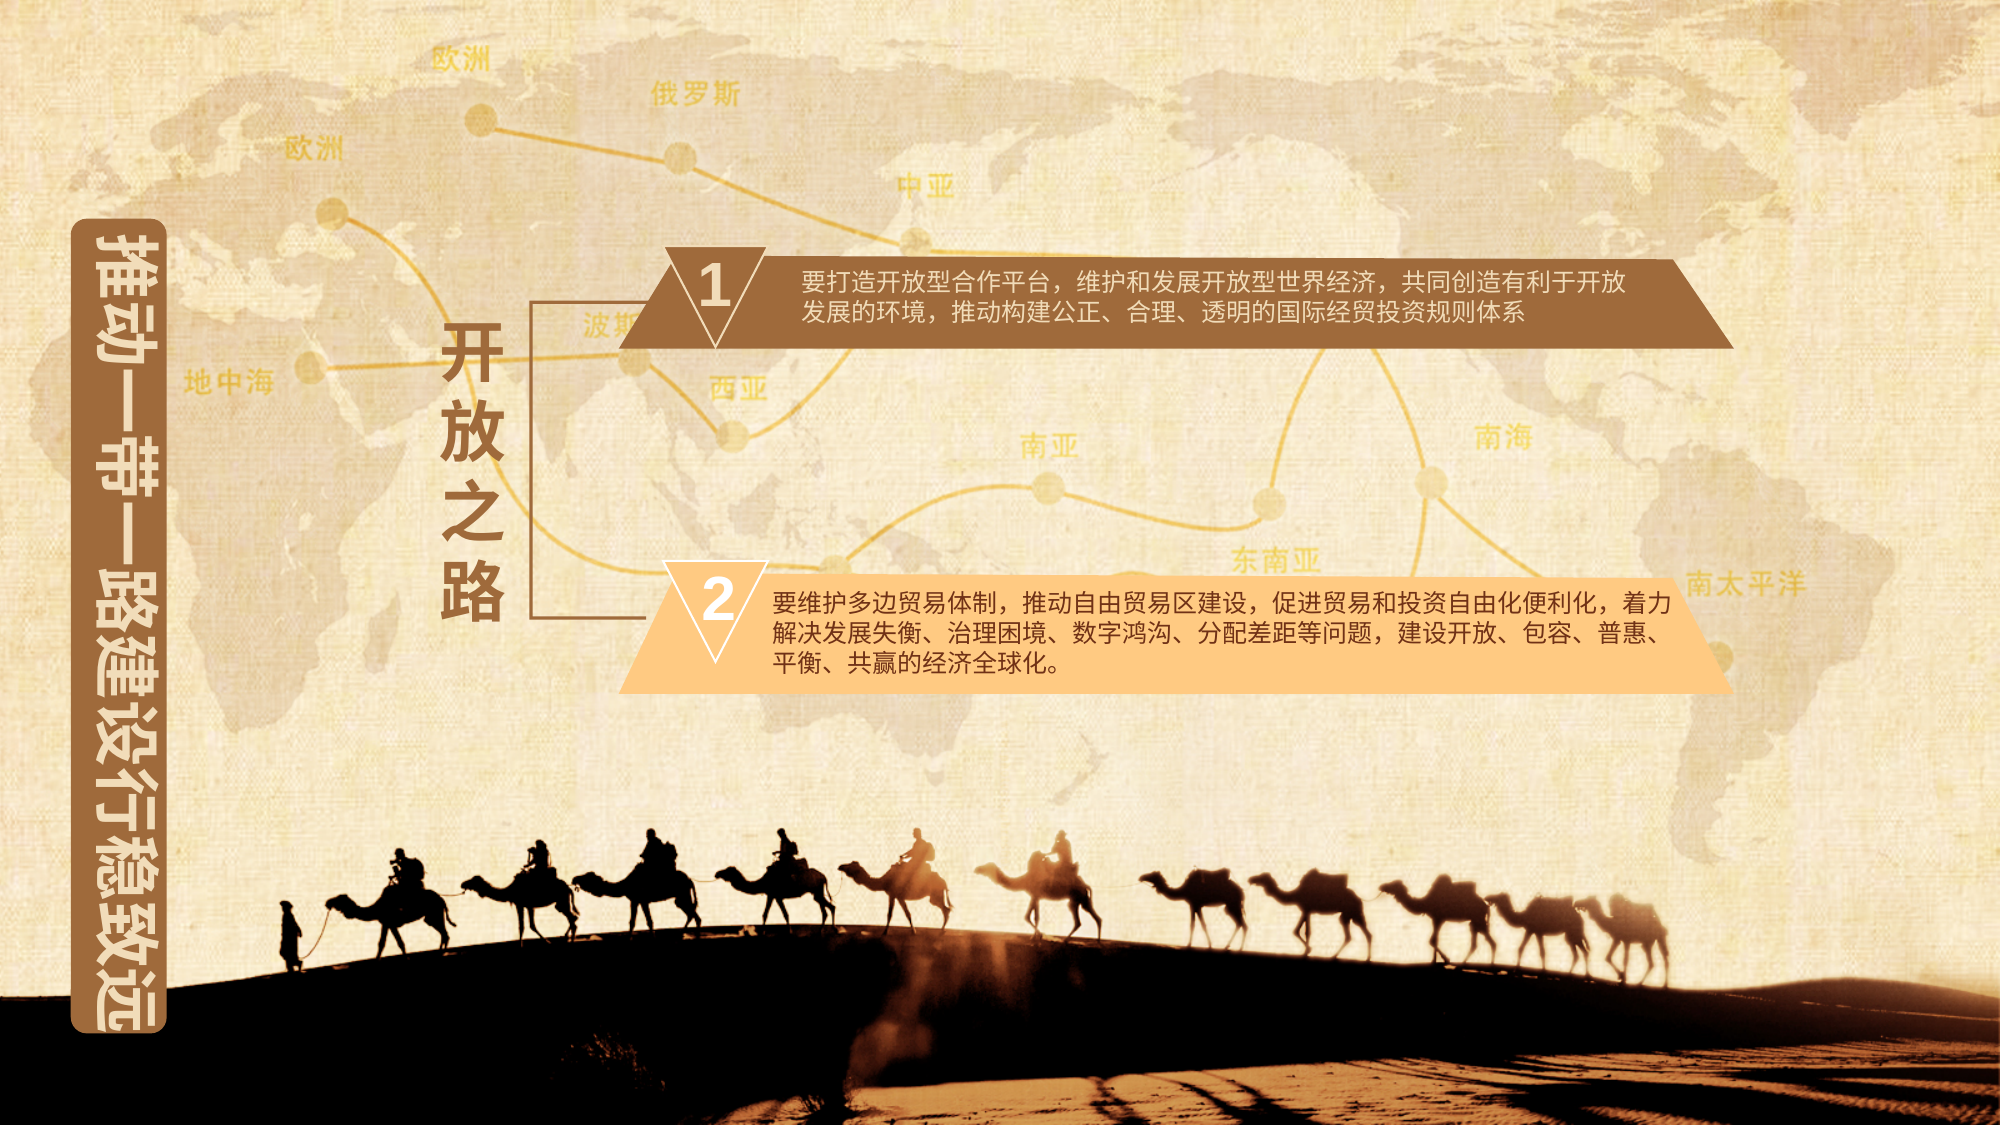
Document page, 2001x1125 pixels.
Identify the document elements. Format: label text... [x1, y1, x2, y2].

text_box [618, 573, 1734, 723]
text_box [65, 218, 177, 1042]
text_box 开放之路 [424, 302, 541, 637]
text_box [529, 301, 651, 619]
picture [0, 0, 2000, 1125]
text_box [662, 236, 769, 348]
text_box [618, 255, 1734, 349]
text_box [662, 550, 769, 662]
